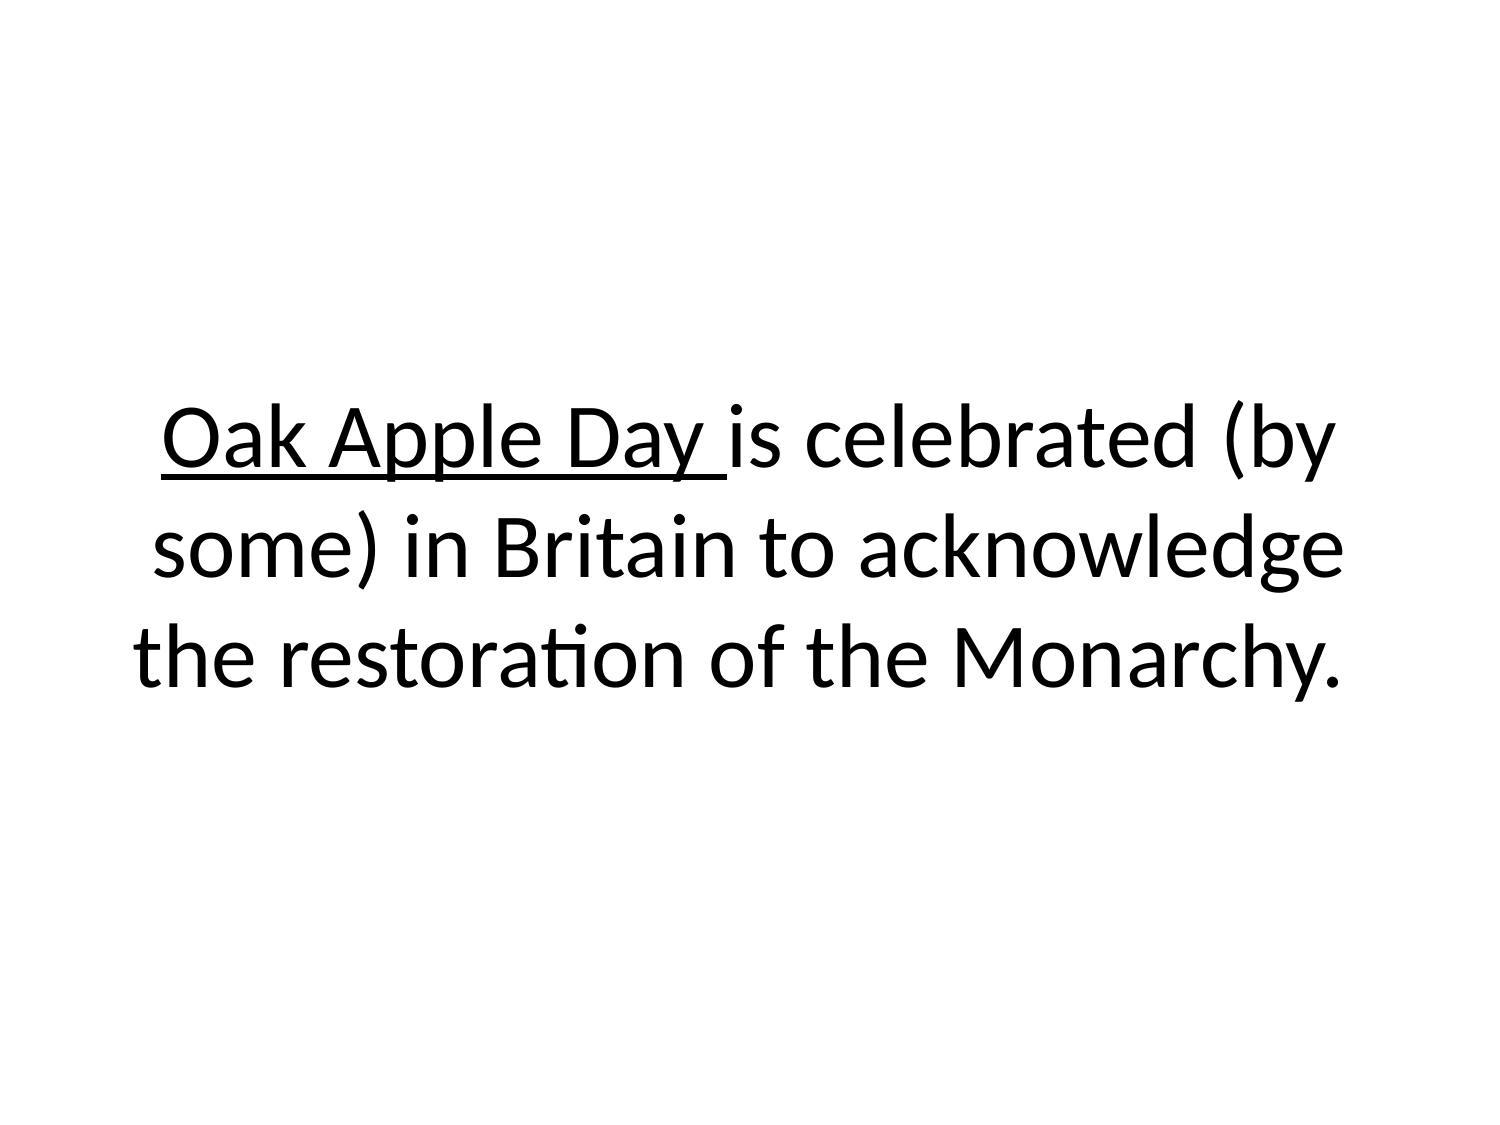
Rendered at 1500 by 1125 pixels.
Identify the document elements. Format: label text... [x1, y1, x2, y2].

title Oak Apple Day is celebrated (by some) in Britain to acknowledge the restoration of the Monarchy. [74, 44, 1426, 1038]
